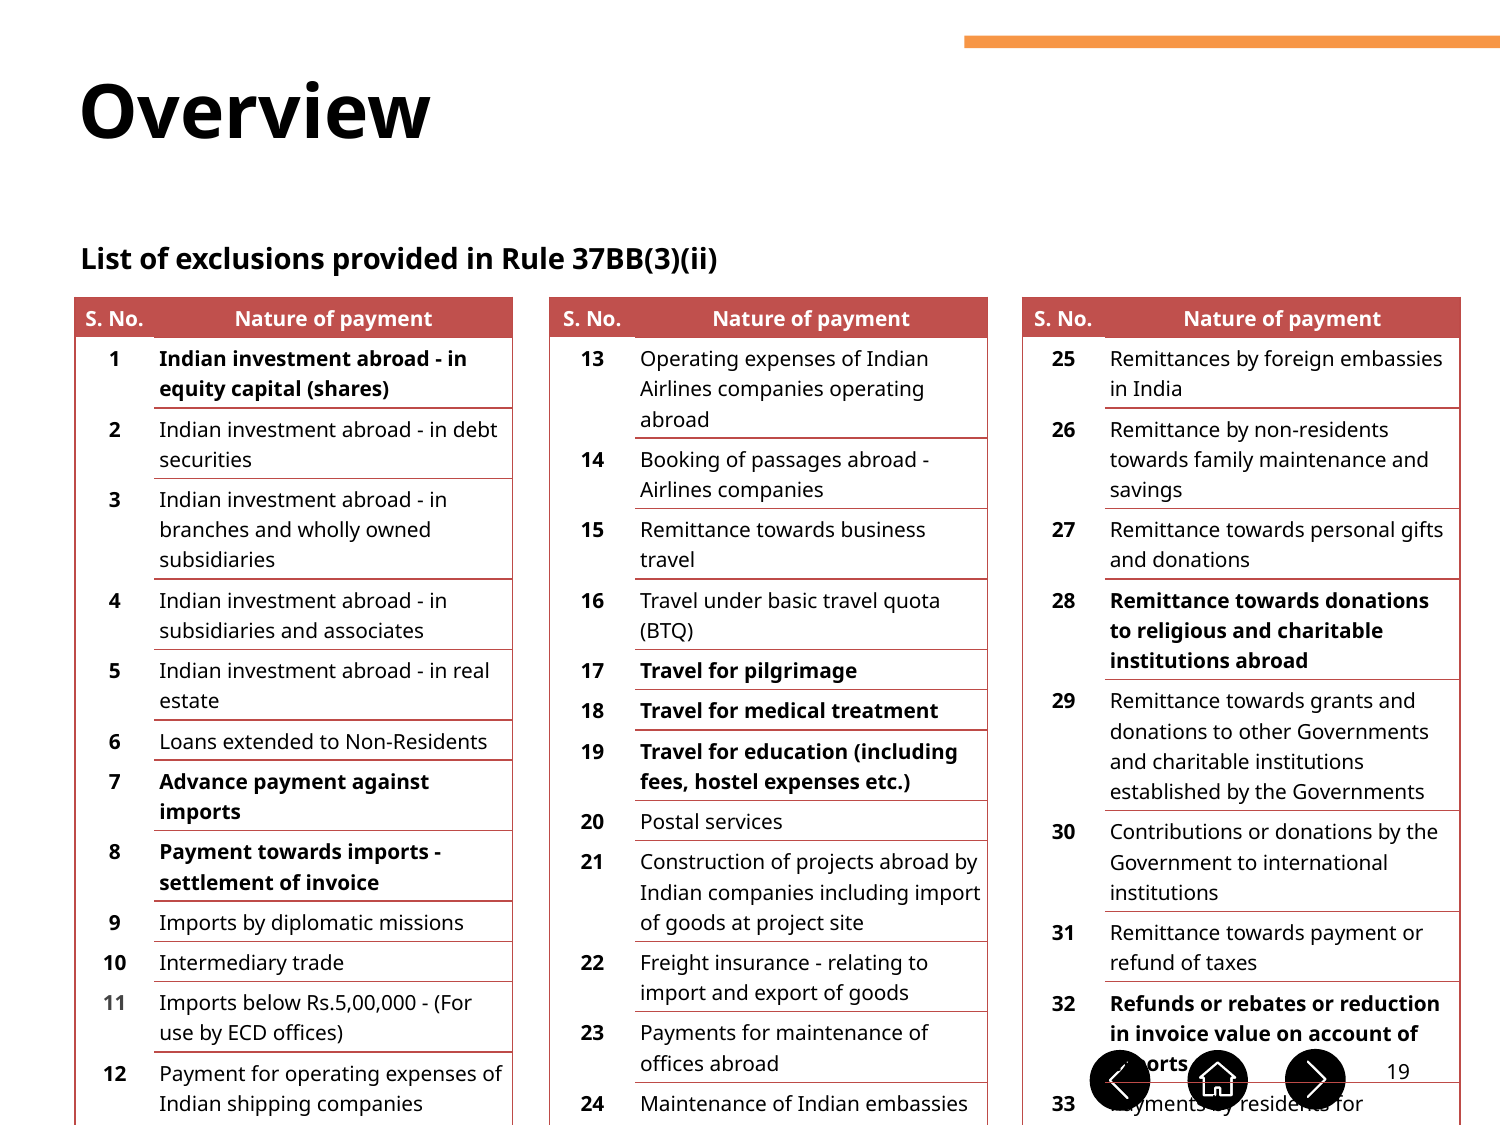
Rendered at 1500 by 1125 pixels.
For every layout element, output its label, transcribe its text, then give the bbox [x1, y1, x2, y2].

table_cell Loans extended to Non-Residents [154, 721, 512, 759]
table_cell Remittance towards personal gifts and donations [1105, 509, 1459, 578]
table_cell 13 [550, 337, 635, 438]
table_cell Indian investment abroad - in branches and wholly owned subsidiaries [154, 479, 512, 578]
table_cell Contributions or donations by the Government to international institutions [1105, 811, 1459, 911]
table_cell 6 [76, 720, 154, 760]
table_header Nature of payment [154, 298, 512, 337]
table_cell Remittance towards grants and donations to other Governments and charitable institutions established by the Governments [1105, 680, 1459, 810]
table_cell 31 [1023, 911, 1105, 982]
table_cell 30 [1023, 811, 1105, 911]
table_cell 21 [550, 841, 635, 941]
table_cell Payment for operating expenses of Indian shipping companies operating abroad [154, 1053, 512, 1125]
table_cell Construction of projects abroad by Indian companies including import of goods at project site [635, 841, 987, 941]
table_cell Postal services [635, 801, 987, 840]
table_cell 24 [550, 1082, 635, 1125]
table_cell Remittance by non-residents towards family maintenance and savings [1105, 409, 1459, 508]
text_box Overview [61, 48, 1401, 260]
table_cell Operating expenses of Indian Airlines companies operating abroad [635, 338, 987, 437]
table_cell 33 [1023, 1082, 1105, 1125]
table_cell Imports by diplomatic missions [154, 902, 512, 941]
table_cell Travel for pilgrimage [635, 650, 987, 689]
table_cell 27 [1023, 509, 1105, 579]
table_cell 1 [76, 337, 154, 408]
table_cell 25 [1023, 337, 1105, 408]
table_cell Payments for maintenance of offices abroad [635, 1012, 987, 1082]
table_cell 12 [76, 1052, 154, 1125]
table_cell Remittance towards payment or refund of taxes [1105, 912, 1459, 981]
table_cell 16 [550, 579, 635, 649]
table_cell Travel for education (including fees, hostel expenses etc.) [635, 731, 987, 800]
table_cell Indian investment abroad - in equity capital (shares) [154, 338, 512, 407]
table_cell 28 [1023, 579, 1105, 680]
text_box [1089, 1048, 1346, 1111]
table_cell 9 [76, 901, 154, 941]
table_cell 14 [550, 438, 635, 509]
table_cell 20 [550, 800, 635, 841]
table_cell 3 [76, 478, 154, 579]
table_cell 17 [550, 649, 635, 690]
table_cell Advance payment against imports [154, 761, 512, 830]
table_cell Maintenance of Indian embassies abroad [635, 1083, 987, 1125]
table_cell Booking of passages abroad - Airlines companies [635, 439, 987, 508]
text_box [962, 34, 1500, 50]
table_cell Indian investment abroad - in debt securities [154, 409, 512, 478]
table_cell Refunds or rebates or reduction in invoice value on account of exports [1105, 982, 1459, 1082]
table_cell Payment towards imports - settlement of invoice [154, 831, 512, 900]
table_cell 2 [76, 408, 154, 478]
table_cell Payments by residents for international bidding. [1105, 1083, 1459, 1125]
table_cell 8 [76, 831, 154, 901]
table_cell 23 [550, 1012, 635, 1082]
table_cell Indian investment abroad - in subsidiaries and associates [154, 580, 512, 649]
table_cell 19 [550, 730, 635, 800]
table_cell 29 [1023, 680, 1105, 811]
table_cell Imports below Rs.5,00,000 - (For use by ECD offices) [154, 982, 512, 1051]
table_cell 26 [1023, 408, 1105, 509]
table_cell 22 [550, 941, 635, 1012]
table_cell 7 [76, 760, 154, 831]
table_cell 18 [550, 690, 635, 730]
table_cell Freight insurance - relating to import and export of goods [635, 942, 987, 1011]
table_cell Indian investment abroad - in real estate [154, 650, 512, 719]
table_cell 5 [76, 649, 154, 720]
table_cell Remittance towards business travel [635, 509, 987, 578]
table_cell 32 [1023, 982, 1105, 1082]
text_box List of exclusions provided in Rule 37BB(3)(ii) [63, 233, 1388, 283]
table_cell Travel under basic travel quota (BTQ) [635, 580, 987, 649]
table_cell Travel for medical treatment [635, 690, 987, 729]
table_cell 4 [76, 579, 154, 649]
table_header S. No. [76, 298, 154, 337]
table_cell Remittance towards donations to religious and charitable institutions abroad [1105, 580, 1459, 679]
table_header S. No. [550, 298, 635, 337]
table_header S. No. [1023, 298, 1105, 337]
table_header Nature of payment [1105, 298, 1459, 337]
table_cell 15 [550, 509, 635, 579]
table_cell Remittances by foreign embassies in India [1105, 338, 1459, 407]
table_header Nature of payment [635, 298, 987, 337]
table_cell Intermediary trade [154, 942, 512, 981]
table_cell 10 [76, 941, 154, 981]
table_cell 11 [76, 981, 154, 1052]
